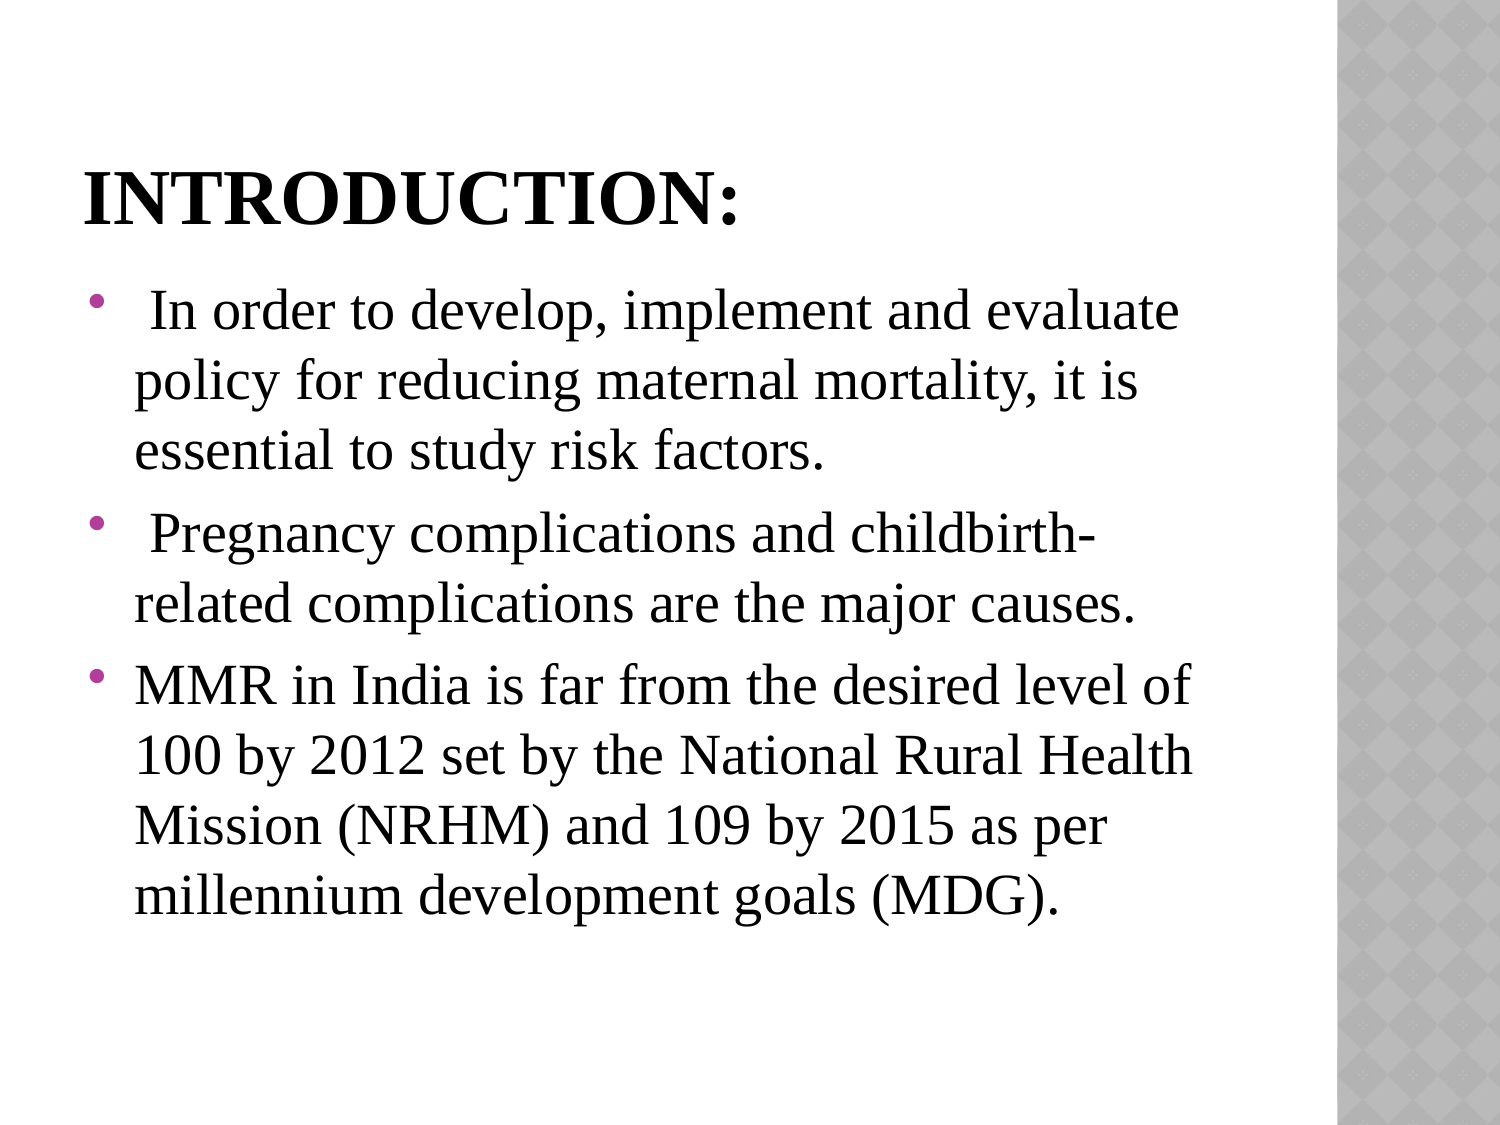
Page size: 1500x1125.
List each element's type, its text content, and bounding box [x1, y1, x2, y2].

title Introduction: [75, 52, 1263, 240]
list In order to develop, implement and evaluate policy for reducing maternal mortality, it is essential to study risk factors. Pregnancy complications and childbirth-related complications are the major causes. MMR in India is far from the desired level of 100 by 2012 set by the National Rural Health Mission (NRHM) and 109 by 2015 as per millennium development goals (MDG). [75, 264, 1263, 1059]
